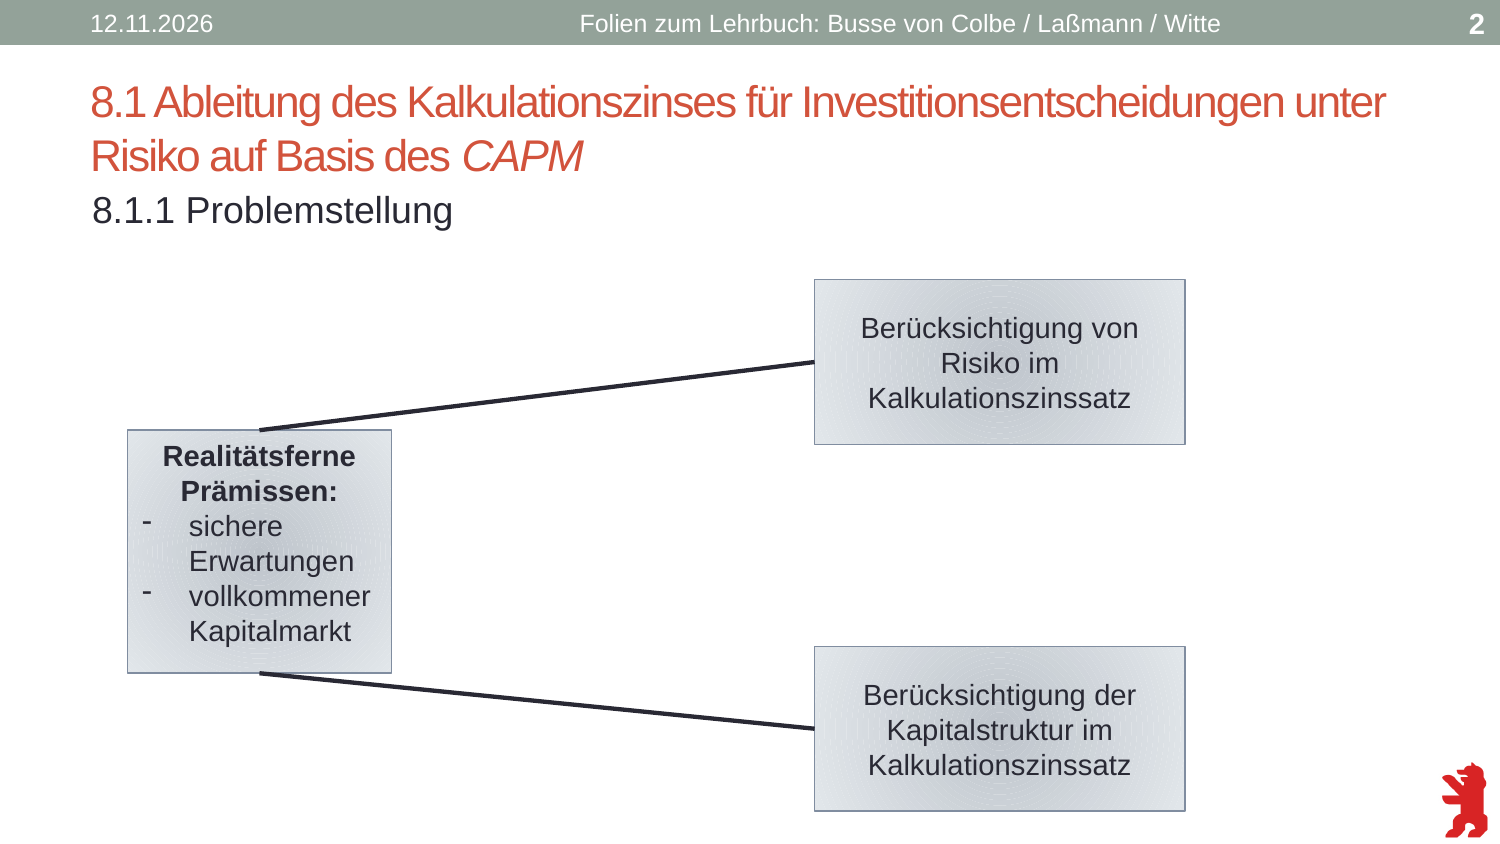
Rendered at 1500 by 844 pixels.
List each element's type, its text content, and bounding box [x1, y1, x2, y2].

slide_number 2 [1325, 2, 1500, 43]
text_box 8.1.1 Problemstellung [77, 178, 469, 239]
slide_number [75, 2, 550, 43]
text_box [259, 361, 815, 431]
text_box Realitätsferne Prämissen: sichere Erwartungen vollkommener Kapitalmarkt [127, 429, 392, 674]
text_box Berücksichtigung der Kapitalstruktur im Kalkulationszinssatz [814, 646, 1186, 812]
text_box Berücksichtigung von Risiko im Kalkulationszinssatz [814, 279, 1186, 445]
title 8.1 Ableitung des Kalkulationszinses für Investitionsentscheidungen unter Risiko auf Basis des CAPM [75, 65, 1425, 188]
footer Folien zum Lehrbuch: Busse von Colbe / Laßmann / Witte [562, 2, 1238, 43]
picture [1434, 760, 1500, 844]
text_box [259, 673, 815, 730]
